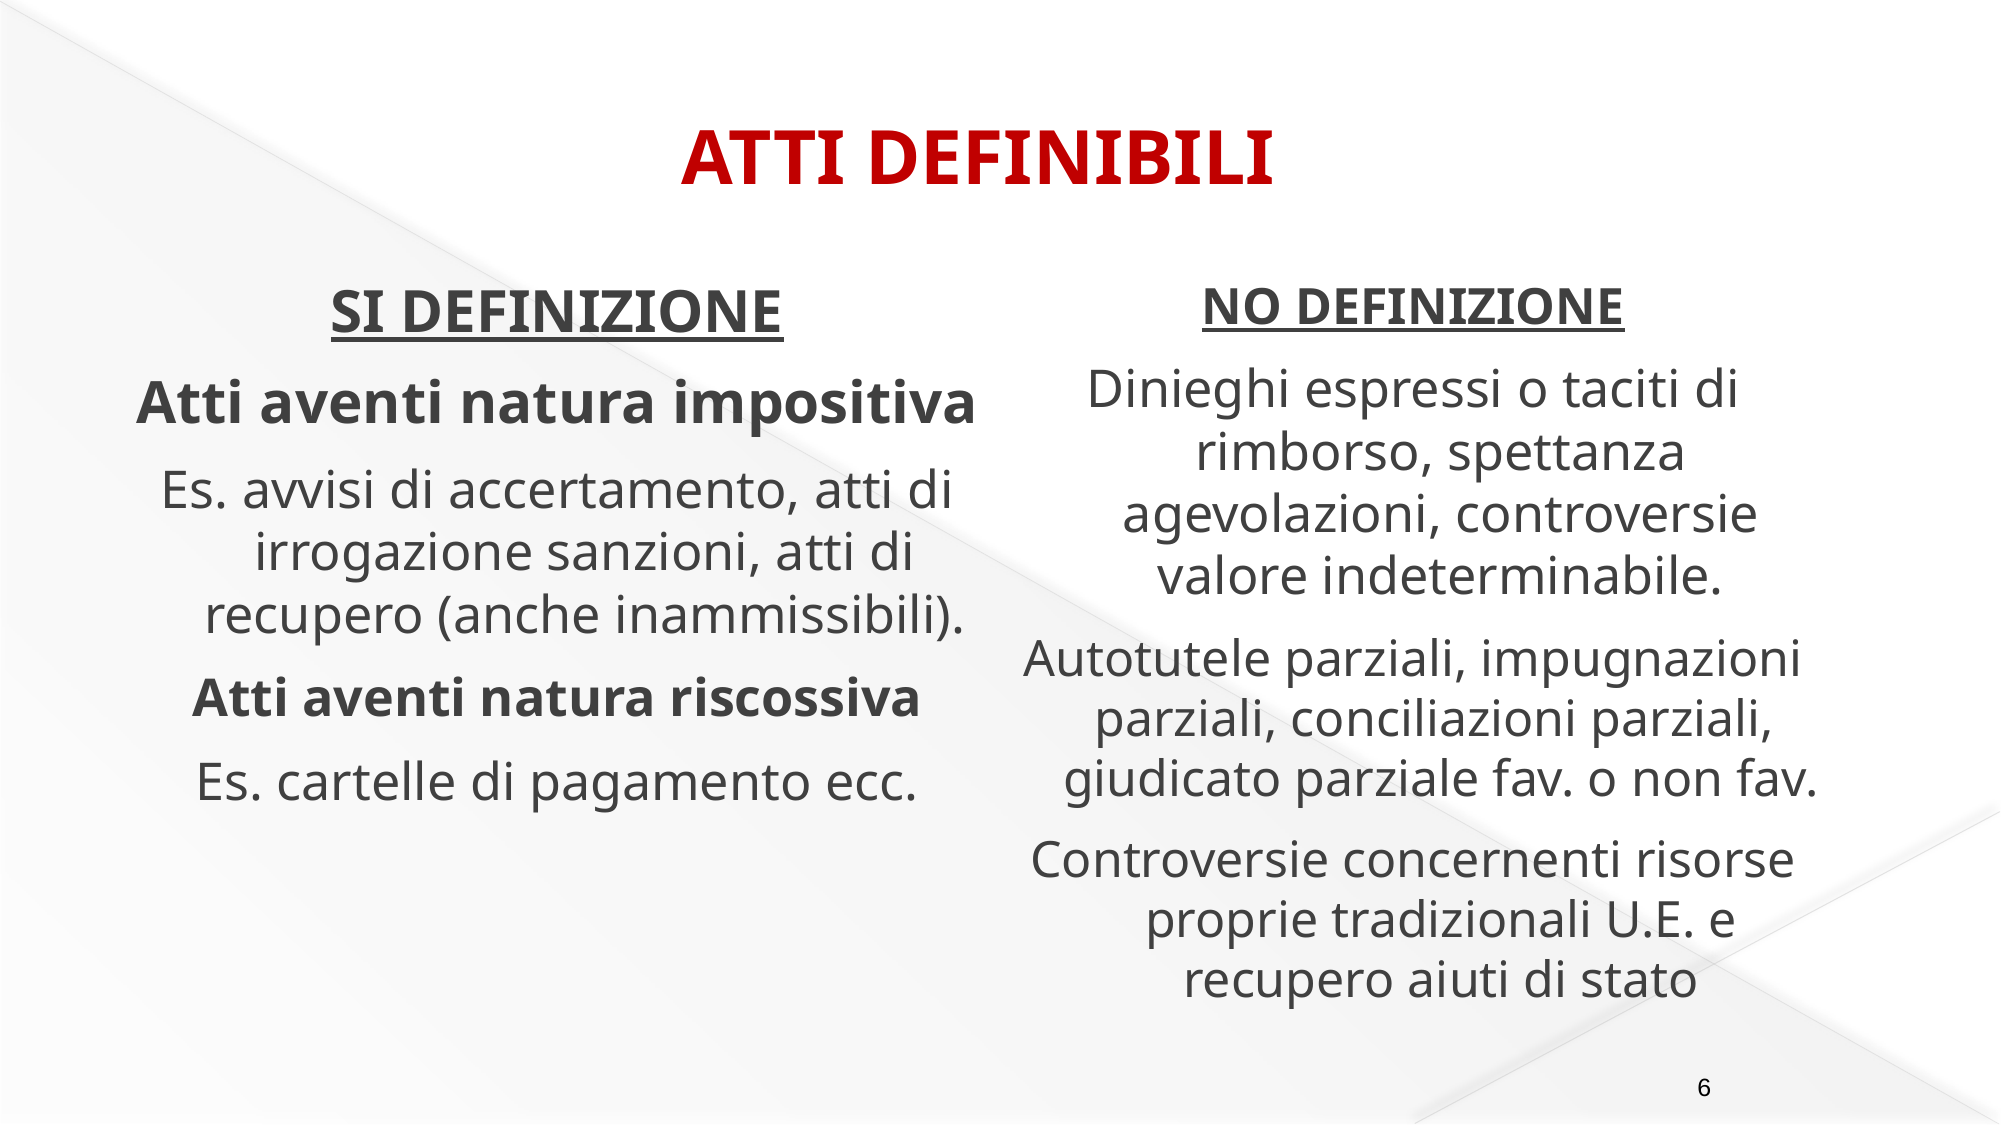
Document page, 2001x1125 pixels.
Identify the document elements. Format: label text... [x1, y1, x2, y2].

text_box 6 [1682, 1064, 1827, 1110]
text_box SI DEFINIZIONE Atti aventi natura impositiva Es. avvisi di accertamento, atti di irrogazione sanzioni, atti di recupero (anche inammissibili). Atti aventi natura riscossiva Es. cartelle di pagamento ecc. NO DEFINIZIONE Dinieghi espressi o taciti di rimborso, spettanza agevolazioni, controversie valore indeterminabile. Autotutele parziali, impugnazioni parziali, conciliazioni parziali, giudicato parziale fav. o non fav. Controversie concernenti risorse proprie tradizionali U.E. e recupero aiuti di stato [114, 267, 1856, 764]
text_box ATTI DEFINIBILI [173, 101, 1804, 207]
